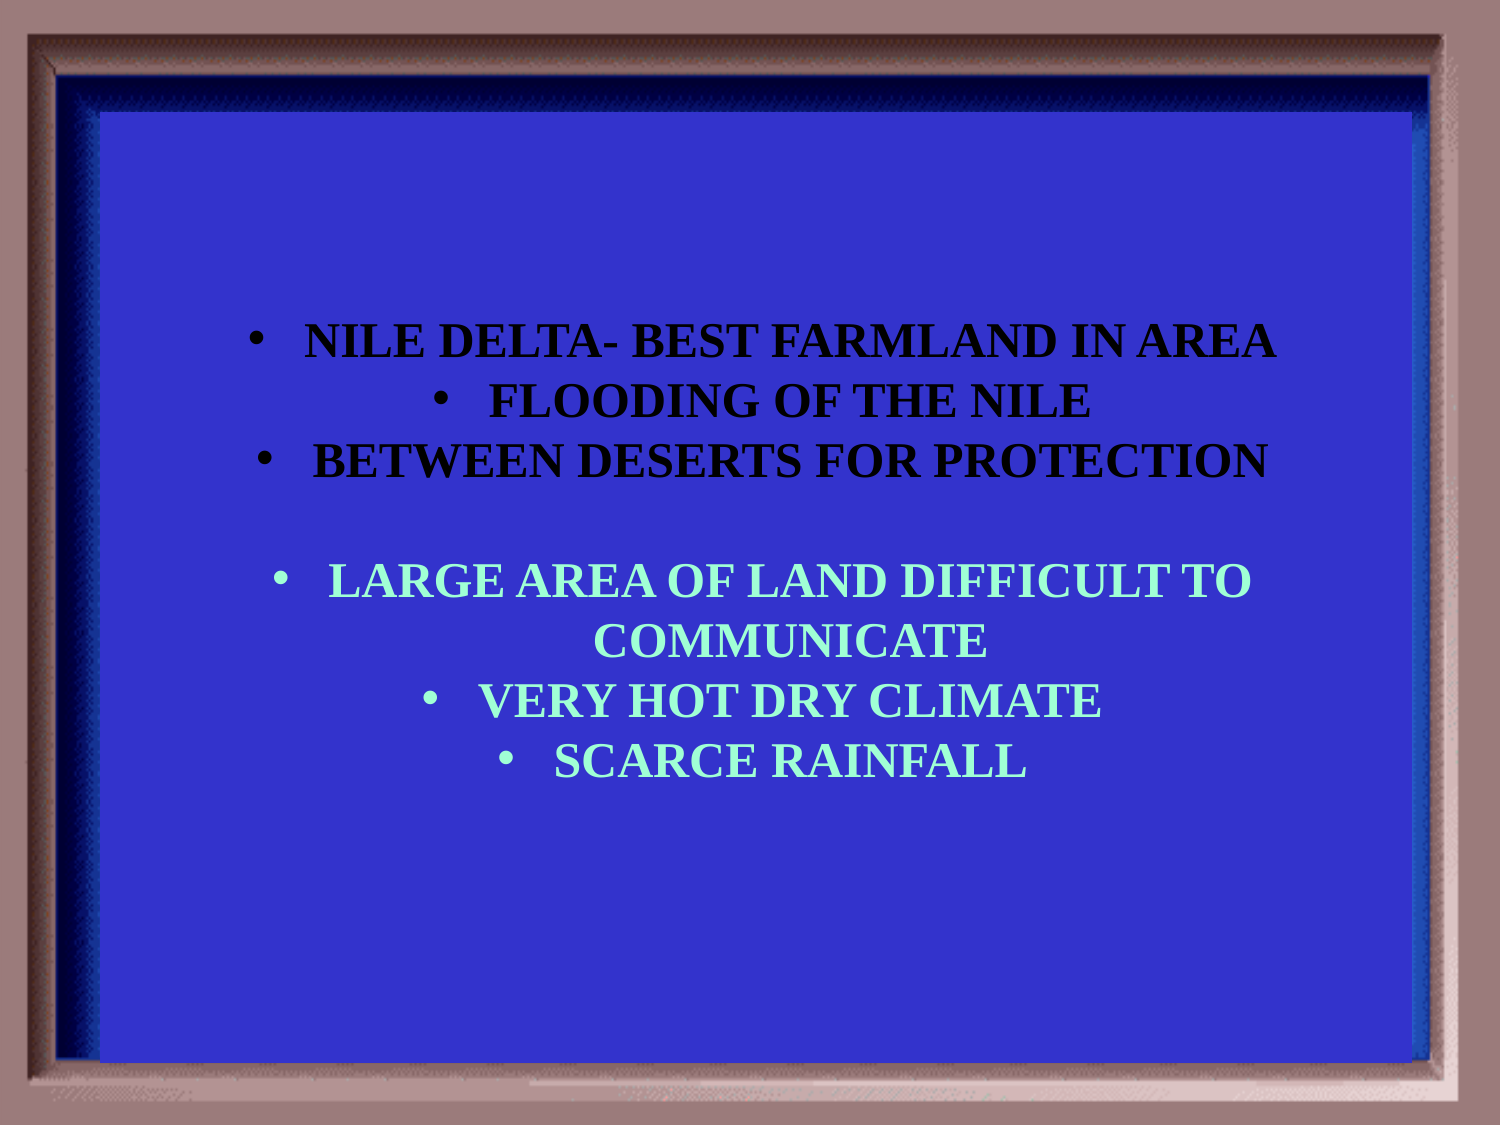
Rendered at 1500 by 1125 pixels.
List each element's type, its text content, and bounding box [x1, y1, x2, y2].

text_box Nile delta- best farmland in area Flooding of the nile Between deserts for protection LARGE AREA OF LAND DIFFICULT TO COMMUNICATE VERY HOT DRY CLIMATE SCARCE RAINFALL [112, 299, 1413, 975]
picture [0, 0, 1500, 1125]
text_box [99, 112, 1413, 1063]
